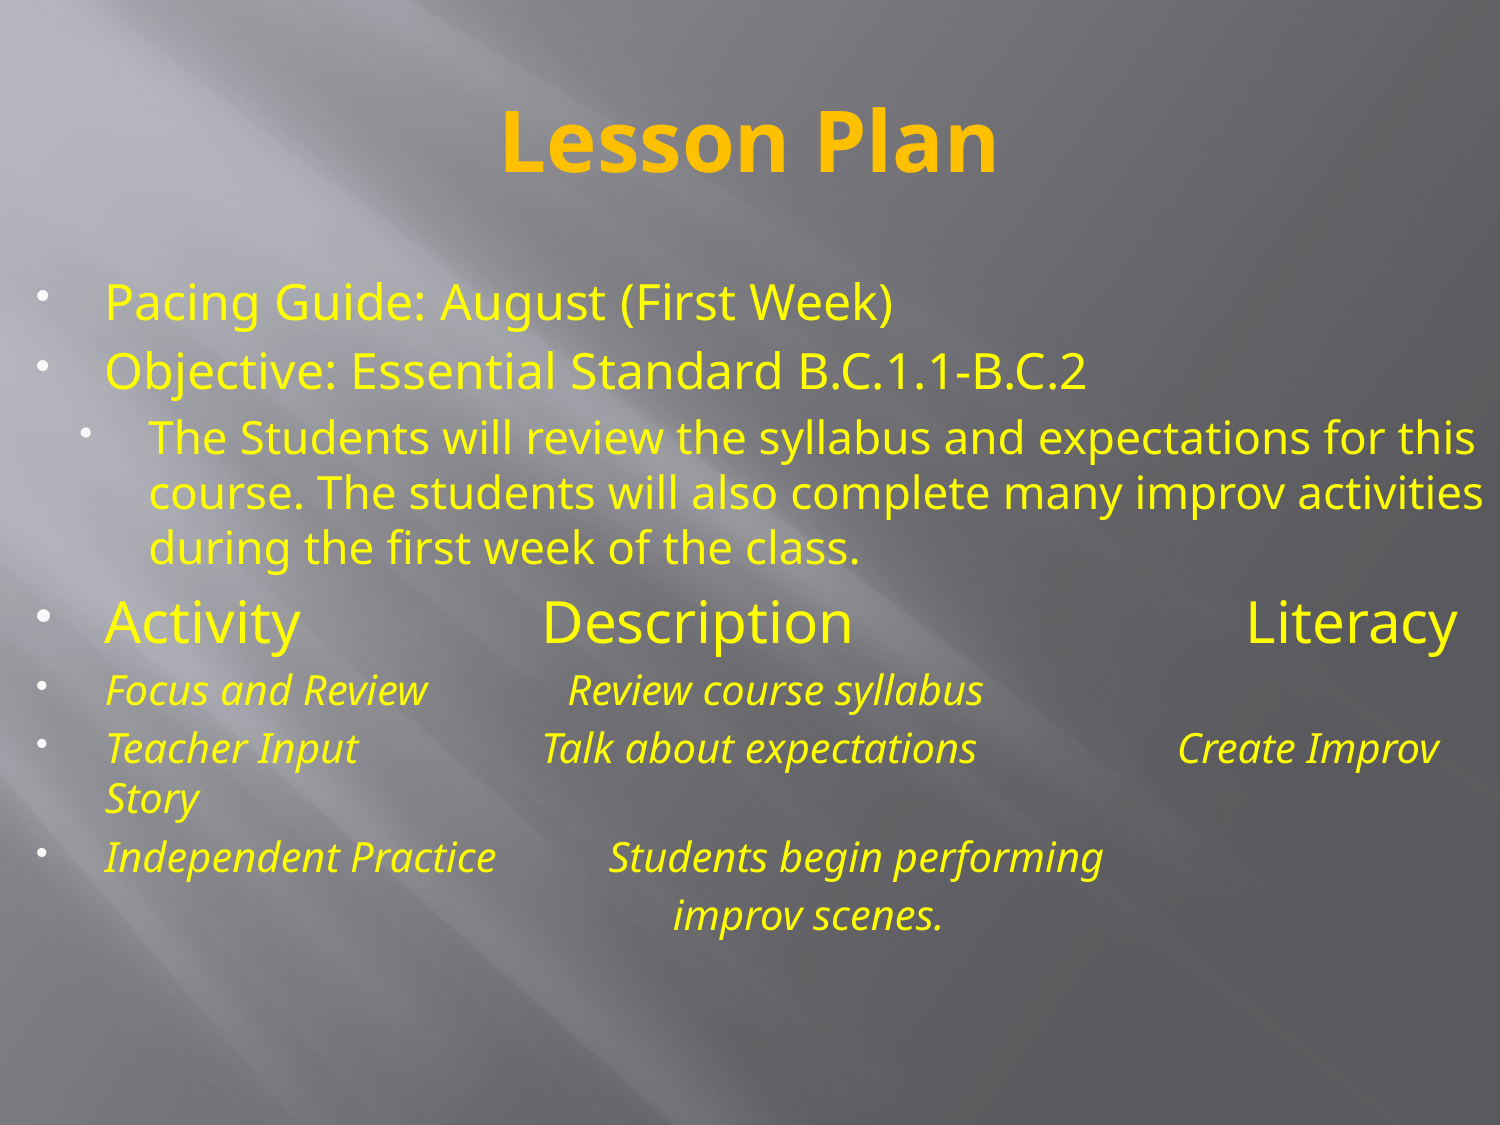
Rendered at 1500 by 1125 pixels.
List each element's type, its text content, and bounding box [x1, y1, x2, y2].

list Pacing Guide: August (First Week) Objective: Essential Standard B.C.1.1-B.C.2 The Students will review the syllabus and expectations for this course. The students will also complete many improv activities during the first week of the class. Activity Description Literacy Focus and Review Review course syllabus Teacher Input Talk about expectations Create Improv Story Independent Practice Students begin performing improv scenes. [0, 262, 1500, 1035]
title Lesson Plan [75, 45, 1425, 233]
